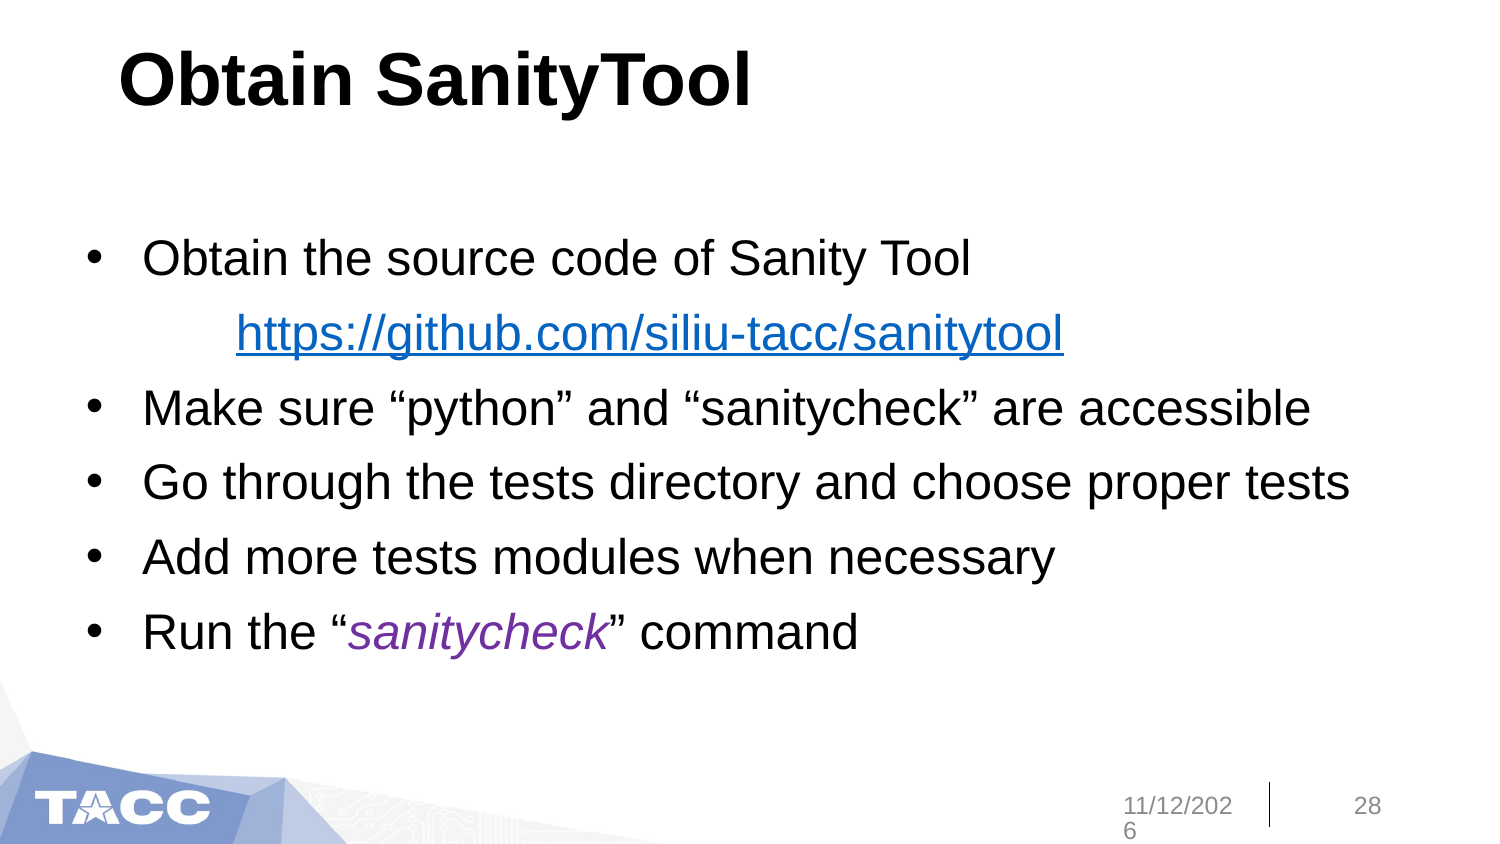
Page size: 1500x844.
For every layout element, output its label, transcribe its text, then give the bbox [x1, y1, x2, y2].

title Obtain SanityTool [103, 0, 1397, 164]
slide_number 28 [1284, 782, 1397, 827]
picture [0, 0, 1500, 844]
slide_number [1108, 782, 1255, 827]
list Obtain the source code of Sanity Tool https://github.com/siliu-tacc/sanitytool Make sure “python” and “sanitycheck” are accessible Go through the tests directory and choose proper tests Add more tests modules when necessary Run the “sanitycheck” command [70, 224, 1452, 760]
